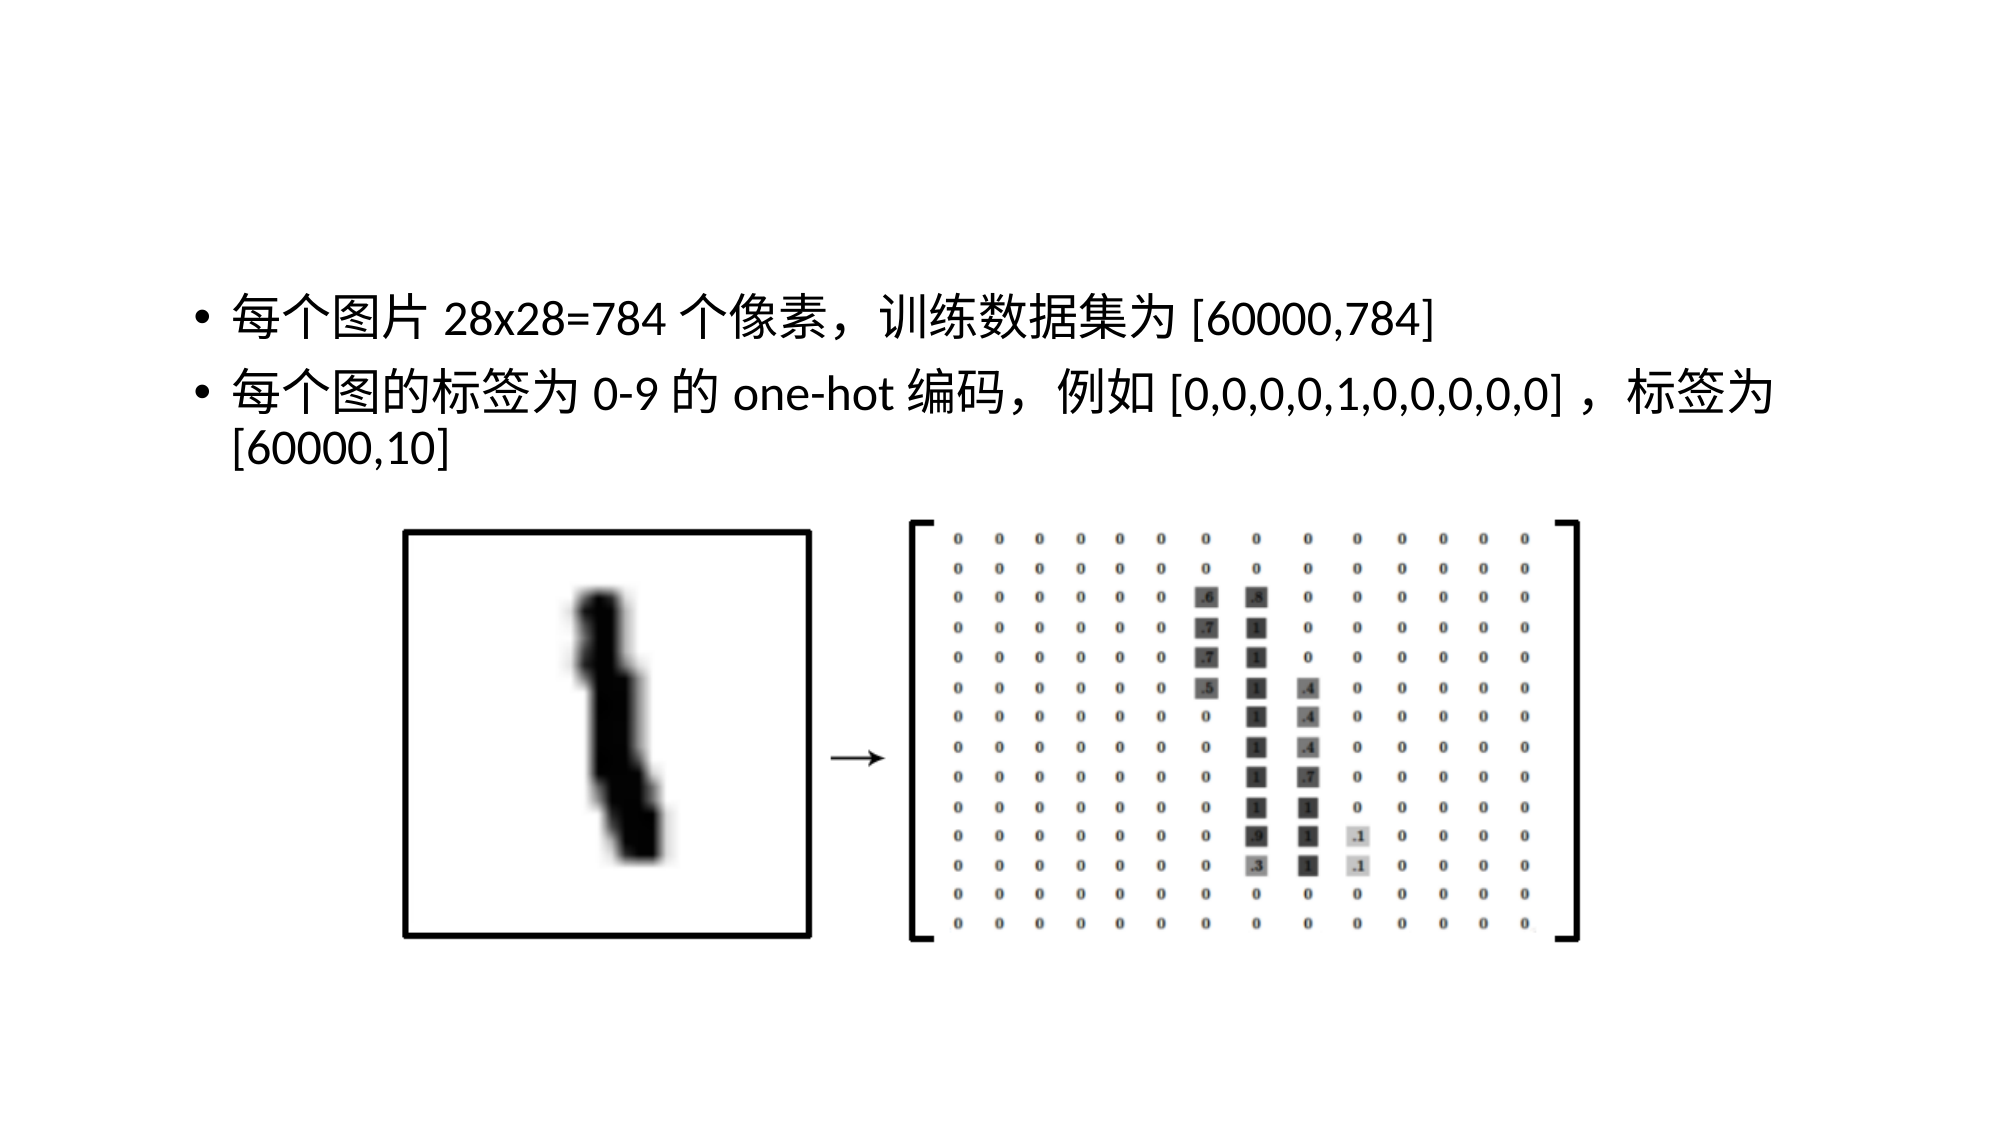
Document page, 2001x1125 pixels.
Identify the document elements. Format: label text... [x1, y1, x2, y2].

list 每个图片28x28=784个像素，训练数据集为[60000,784] 每个图的标签为0-9的one-hot编码，例如[0,0,0,0,1,0,0,0,0,0]，标签为[60000,10] [178, 285, 1886, 503]
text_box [401, 484, 1599, 958]
